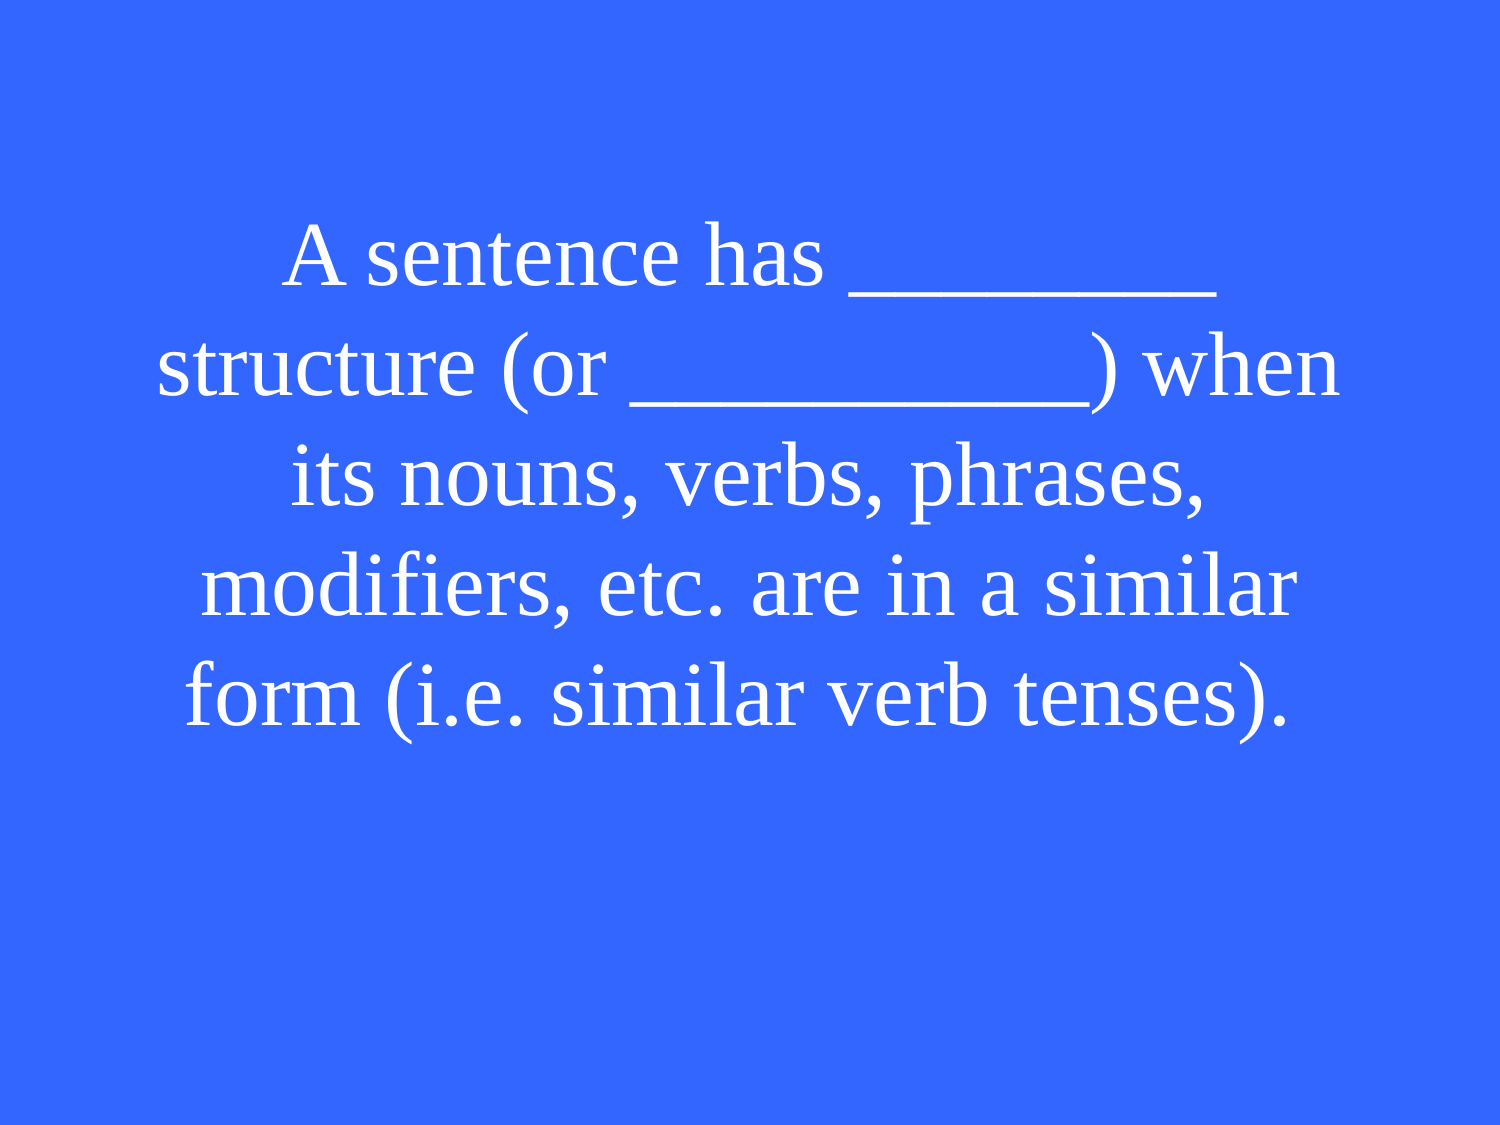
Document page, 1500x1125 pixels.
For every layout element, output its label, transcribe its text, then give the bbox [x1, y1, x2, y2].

title A sentence has ________ structure (or __________) when its nouns, verbs, phrases, modifiers, etc. are in a similar form (i.e. similar verb tenses). [112, 374, 1388, 563]
